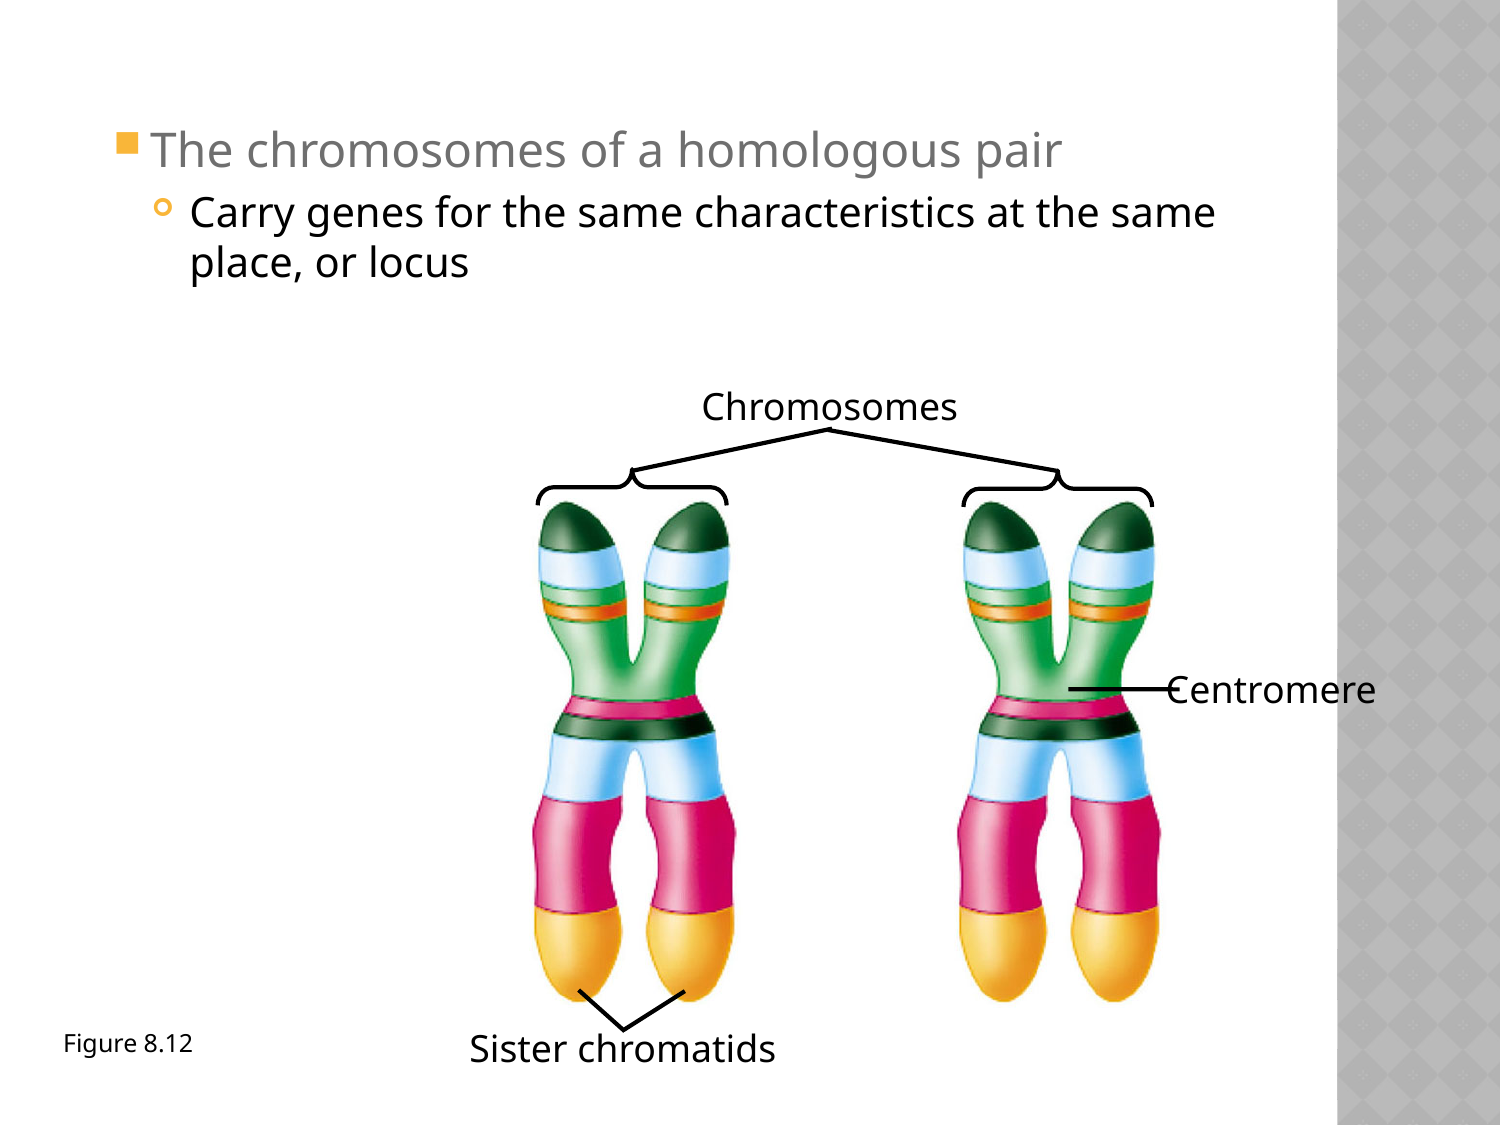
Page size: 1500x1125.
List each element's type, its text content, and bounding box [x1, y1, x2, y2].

text_box Figure 8.12 [48, 1020, 209, 1065]
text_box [478, 377, 1375, 1076]
list The chromosomes of a homologous pair Carry genes for the same characteristics at the same place, or locus [50, 112, 1321, 398]
